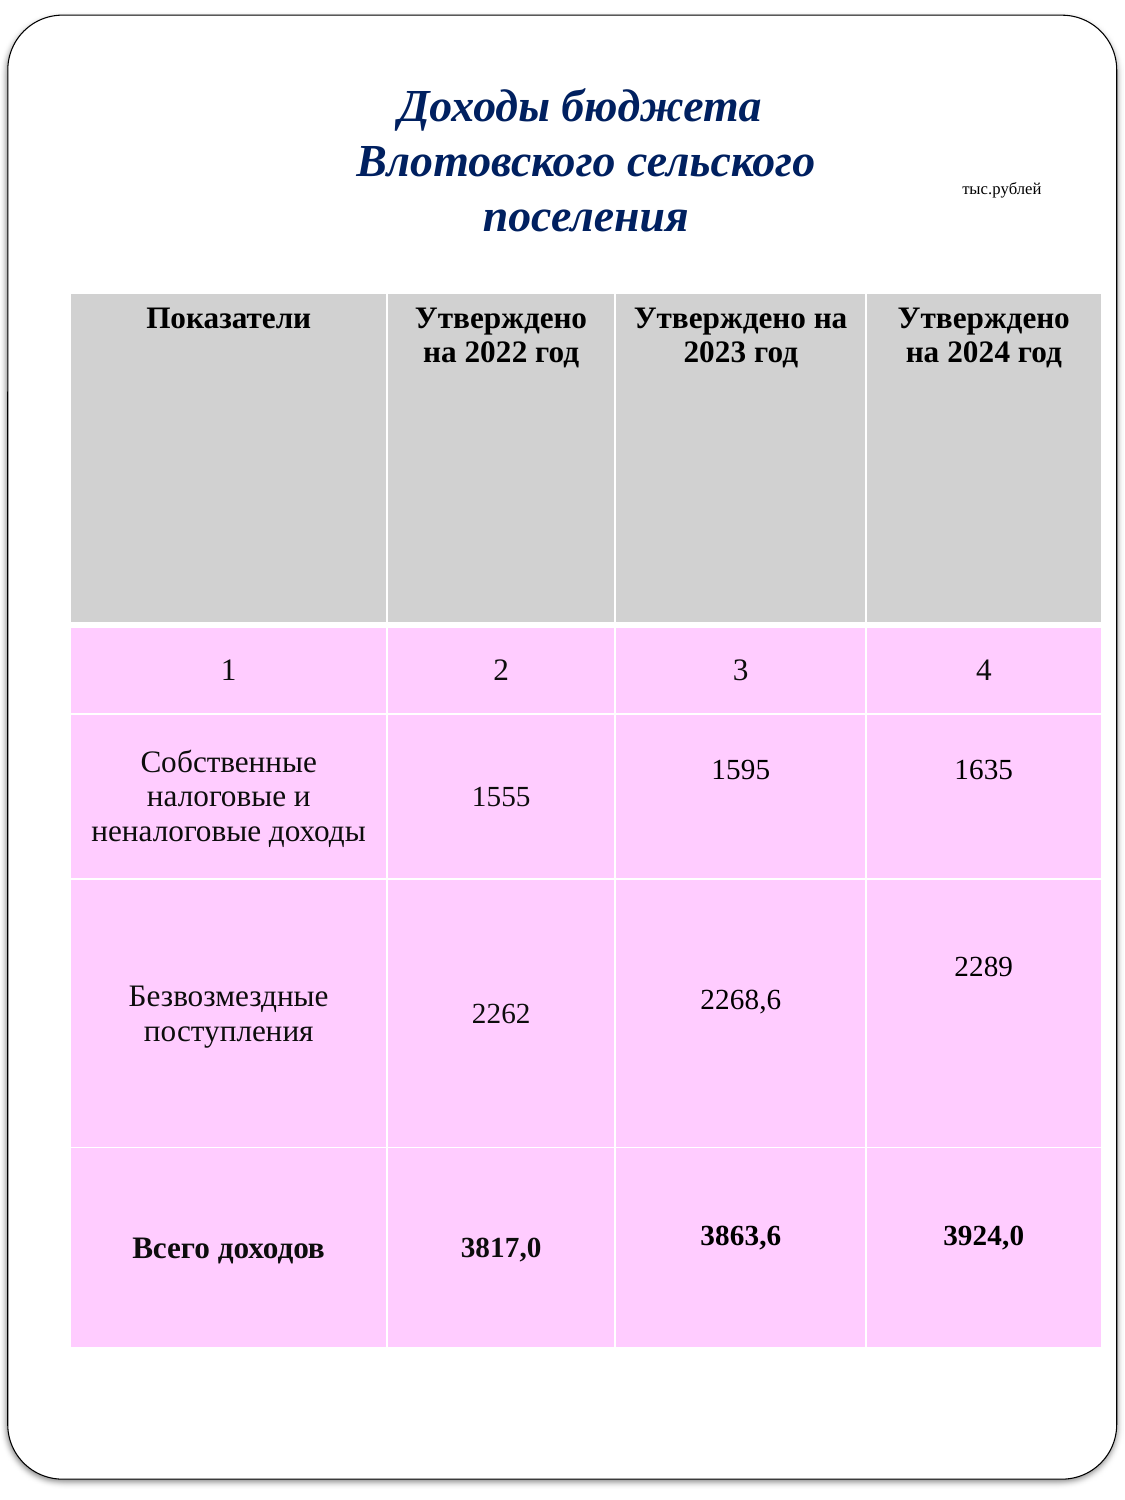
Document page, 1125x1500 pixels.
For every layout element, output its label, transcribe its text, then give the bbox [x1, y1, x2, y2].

table_cell 3863,6 [616, 1148, 865, 1347]
text_box Доходы бюджета Влотовского сельского поселения [233, 93, 938, 224]
table_cell 3924,0 [867, 1148, 1101, 1347]
table_cell 1595 [616, 715, 865, 878]
table_header Утверждено на 2022 год [388, 294, 614, 622]
table_cell 1 [71, 628, 386, 713]
table_header Утверждено на 2024 год [867, 294, 1101, 622]
table_cell 2268,6 [616, 880, 865, 1147]
table_header Утверждено на 2023 год [616, 294, 865, 622]
table_cell 4 [867, 628, 1101, 713]
table_cell Безвозмездные поступления [71, 880, 386, 1147]
table_cell 3 [616, 628, 865, 713]
table_cell Собственные налоговые и неналоговые доходы [71, 715, 386, 878]
table_cell 1635 [867, 715, 1101, 878]
table_cell 2289 [867, 880, 1101, 1147]
table_cell 2 [388, 628, 614, 713]
table_cell 2262 [388, 880, 614, 1147]
table_cell 1555 [388, 715, 614, 878]
table_header Показатели [71, 294, 386, 622]
text_box тыс.рублей [936, 151, 1067, 224]
table_cell 3817,0 [388, 1148, 614, 1347]
table_cell Всего доходов [71, 1148, 386, 1347]
